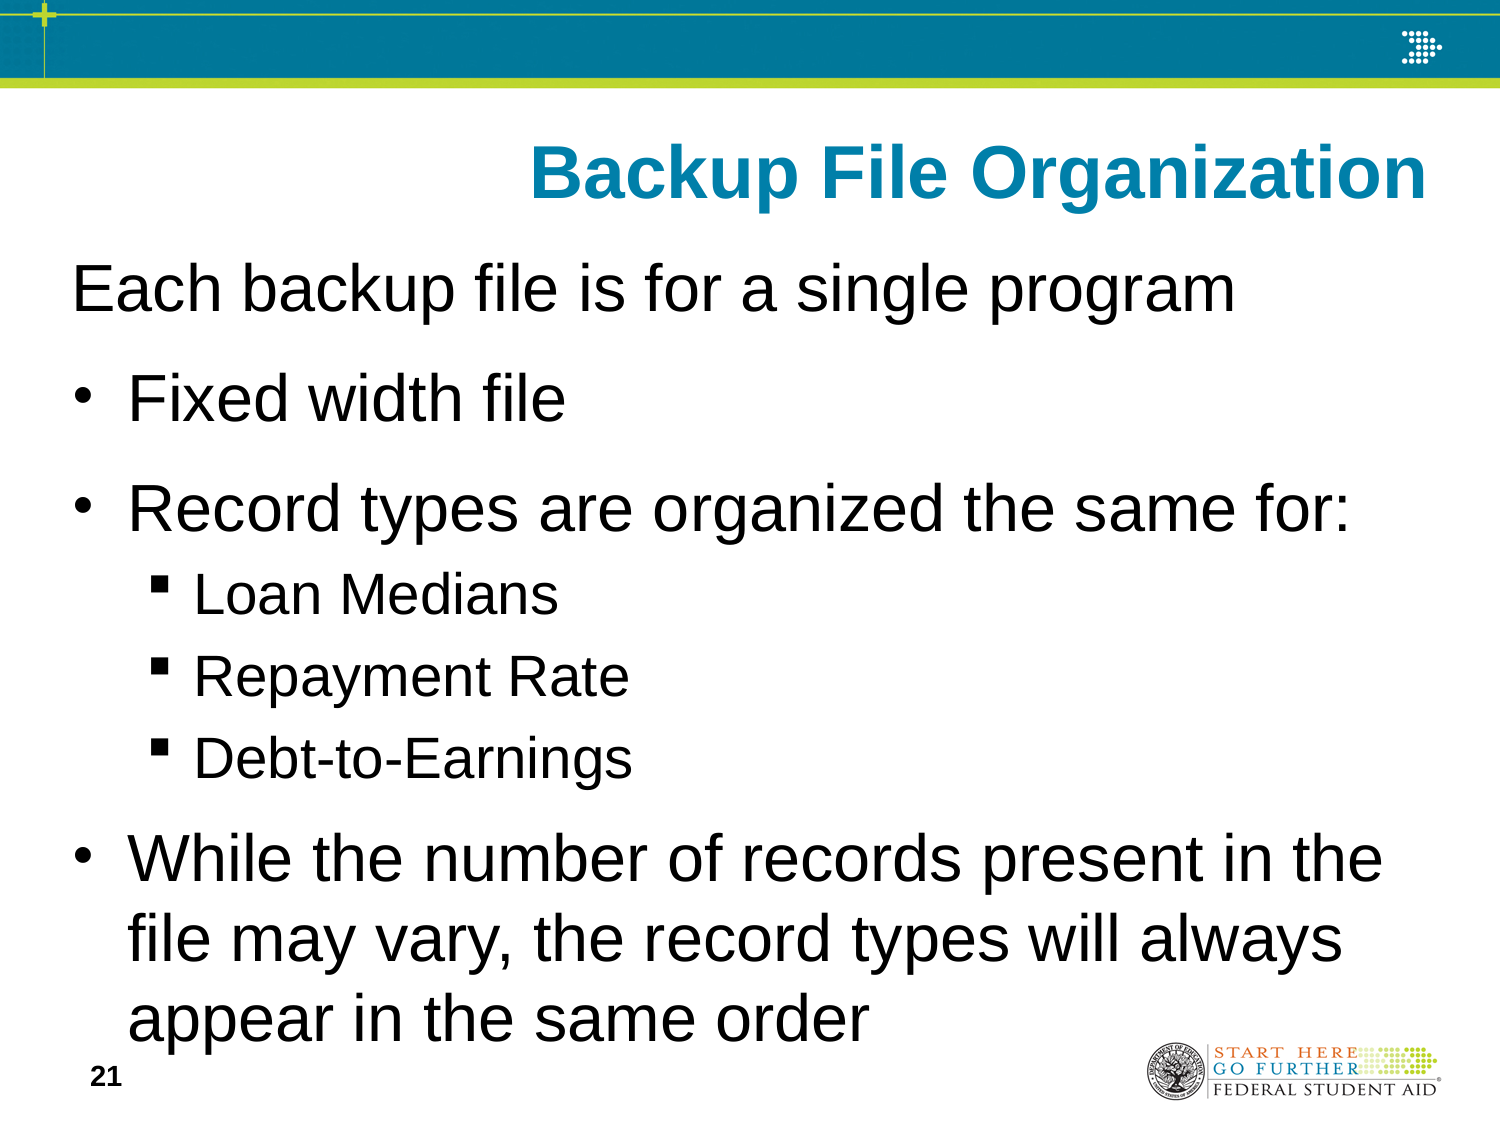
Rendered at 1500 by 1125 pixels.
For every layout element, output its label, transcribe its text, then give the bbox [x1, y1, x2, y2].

list Each backup file is for a single program Fixed width file Record types are organized the same for: Loan Medians Repayment Rate Debt-to-Earnings While the number of records present in the file may vary, the record types will always appear in the same order [56, 237, 1444, 976]
title Backup File Organization [56, 112, 1444, 226]
picture [0, 78, 1500, 1125]
slide_number 21 [74, 1049, 388, 1125]
picture [0, 3, 1500, 26]
picture [1424, 32, 1428, 42]
